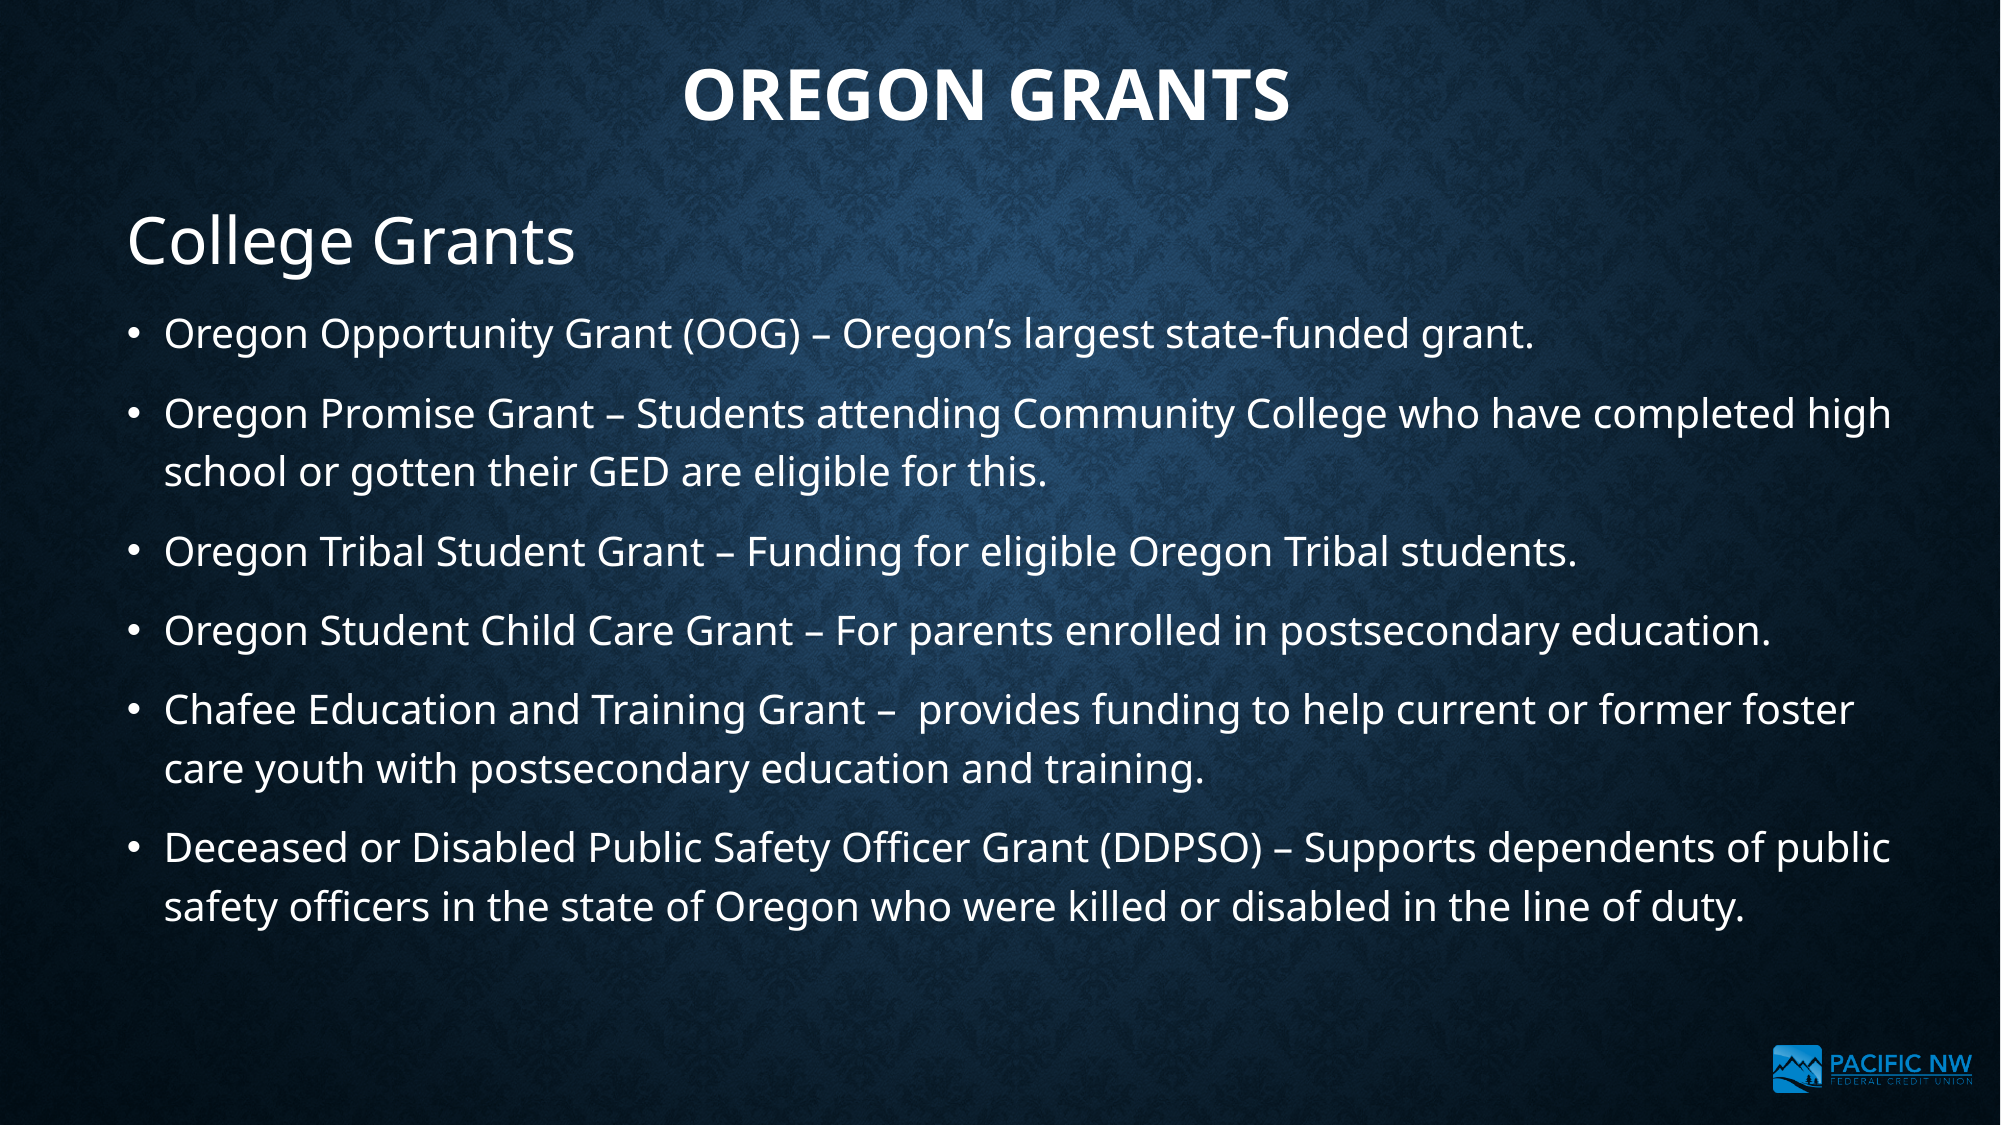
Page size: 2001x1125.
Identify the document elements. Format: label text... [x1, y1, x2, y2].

picture [1775, 1066, 1785, 1072]
picture [1779, 1045, 1973, 1094]
picture [1773, 1045, 1817, 1068]
list College Grants Oregon Opportunity Grant (OOG) – Oregon’s largest state-funded grant. Oregon Promise Grant – Students attending Community College who have completed high school or gotten their GED are eligible for this. Oregon Tribal Student Grant – Funding for eligible Oregon Tribal students. Oregon Student Child Care Grant – For parents enrolled in postsecondary education. Chafee Education and Training Grant – provides funding to help current or former foster care youth with postsecondary education and training. Deceased or Disabled Public Safety Officer Grant (DDPSO) – Supports dependents of public safety officers in the state of Oregon who were killed or disabled in the line of duty. [111, 176, 1947, 997]
title Oregon Grants [137, 0, 1836, 176]
